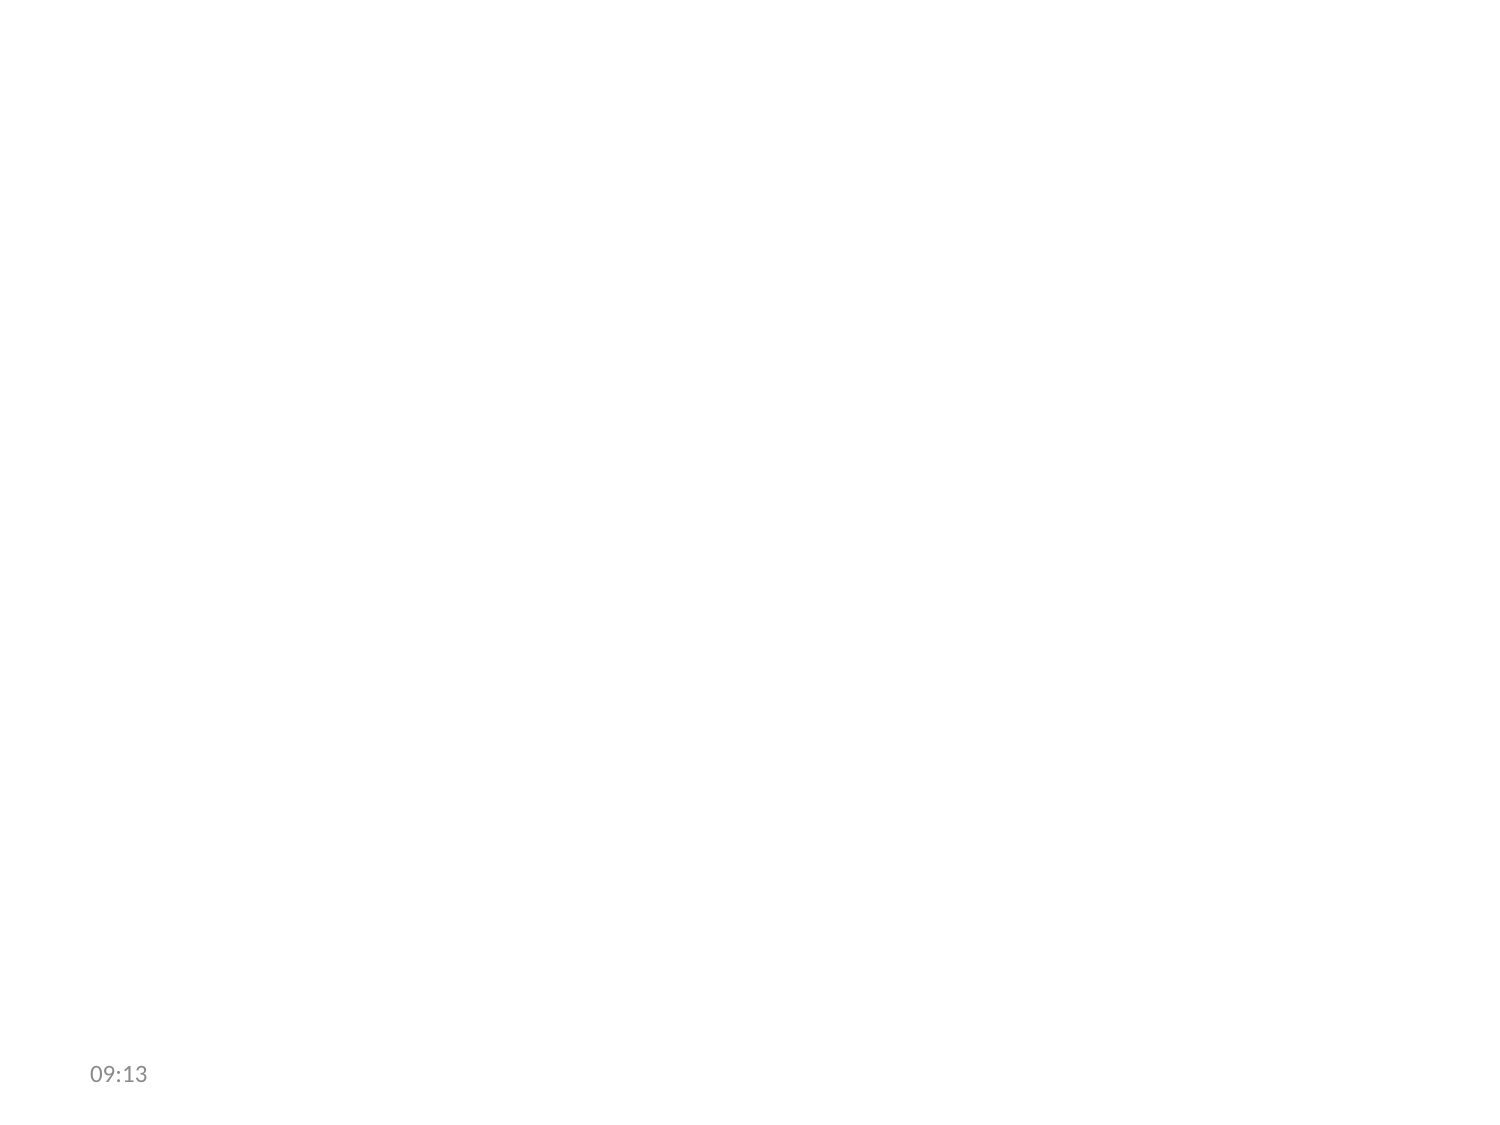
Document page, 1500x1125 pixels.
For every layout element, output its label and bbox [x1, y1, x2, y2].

slide_number [75, 1042, 425, 1103]
